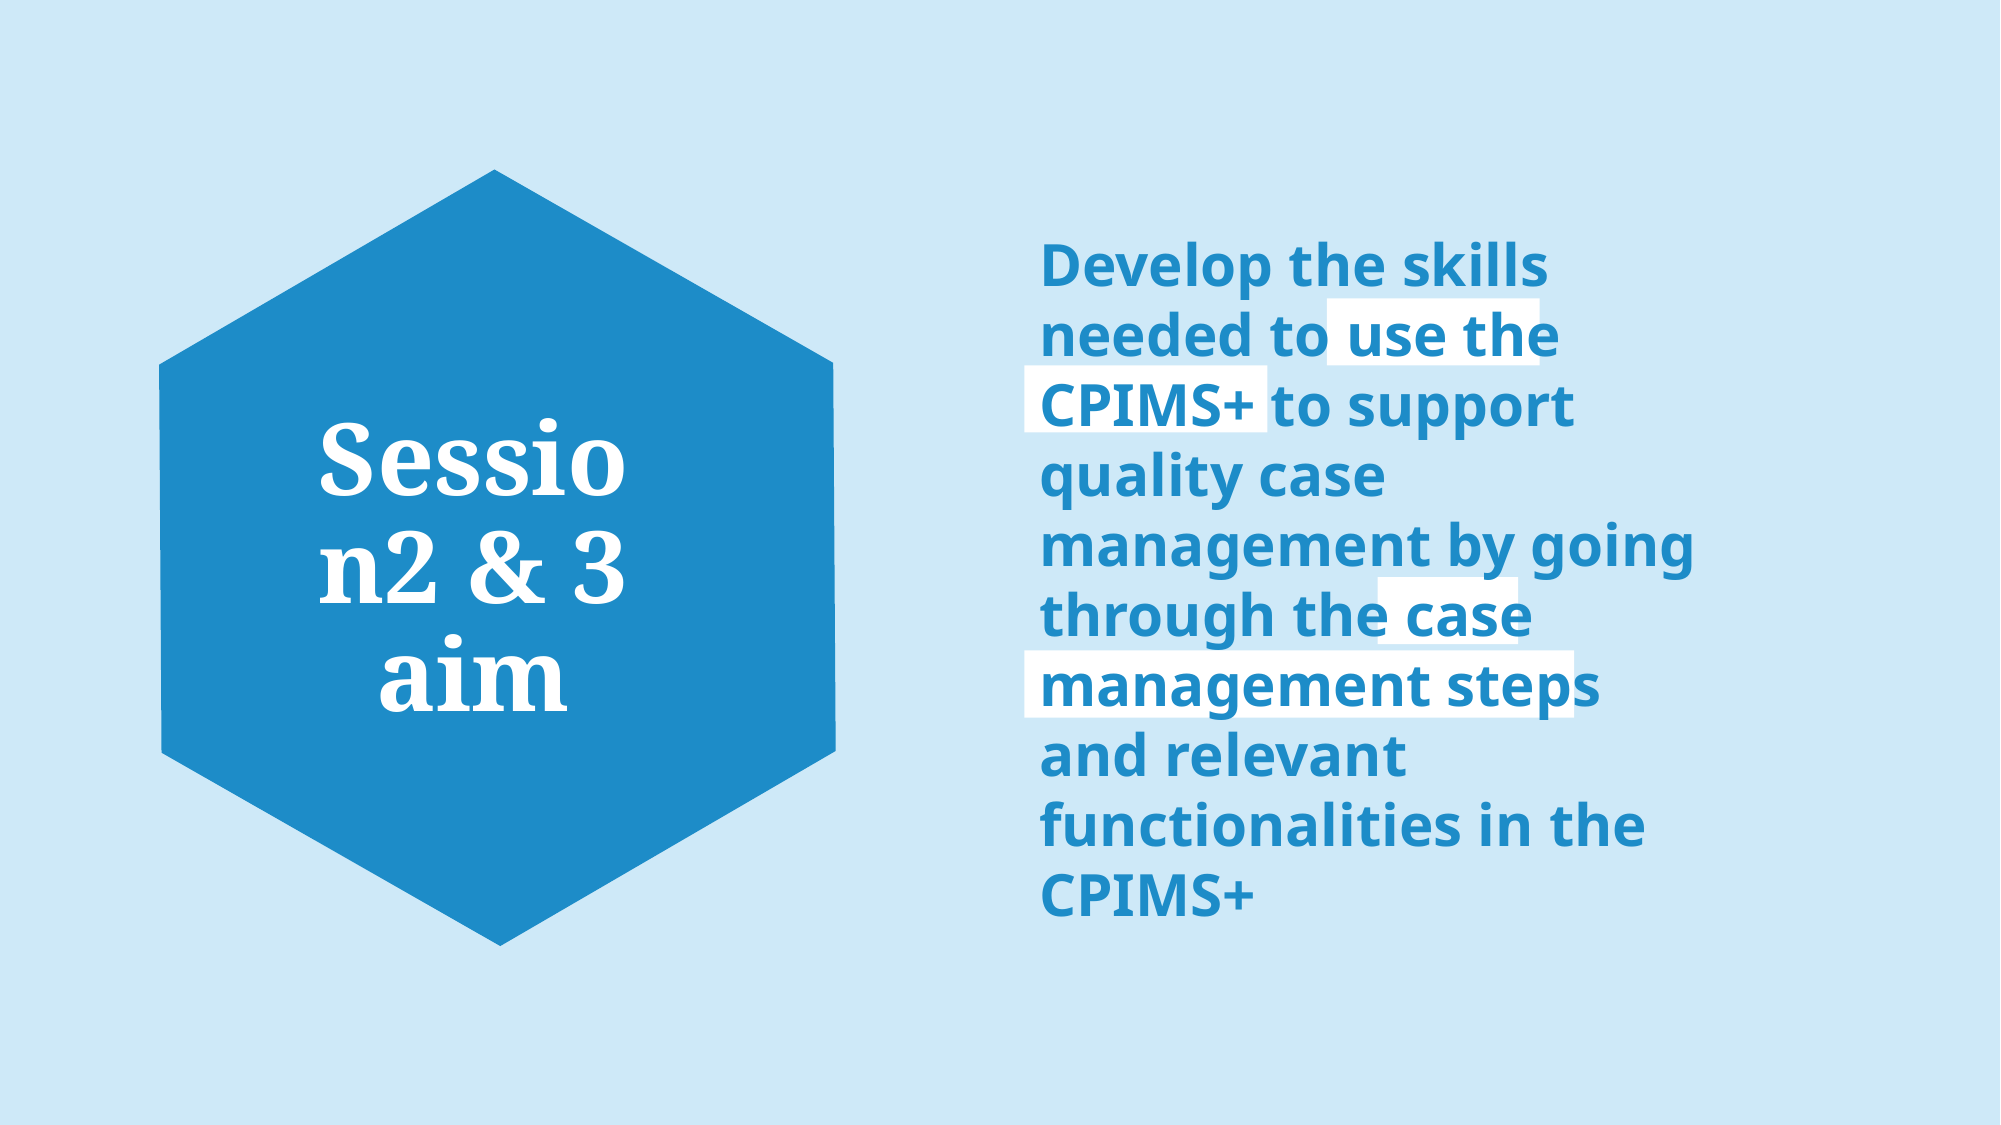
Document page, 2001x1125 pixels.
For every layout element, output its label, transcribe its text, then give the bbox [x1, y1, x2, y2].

text_box Develop the skills needed to use the CPIMS+ to support quality case management by going through the case management steps and relevant functionalities in the CPIMS+ [1024, 220, 1715, 935]
title Session2 & 3 aim [285, 524, 662, 617]
